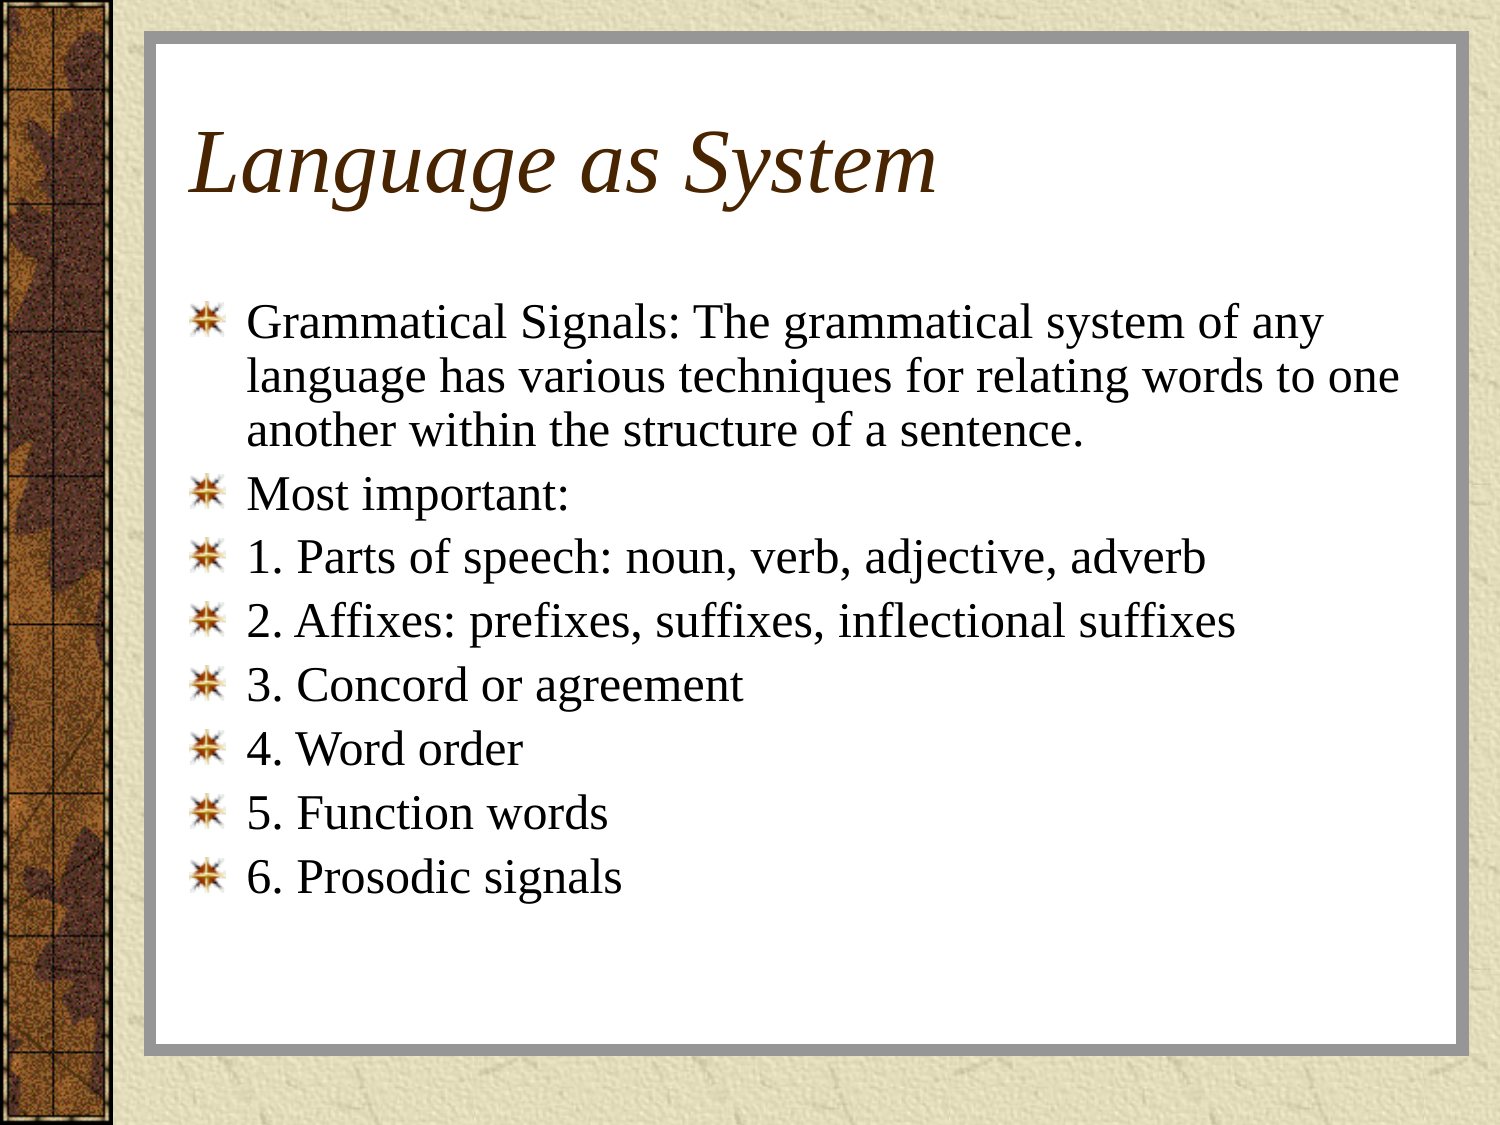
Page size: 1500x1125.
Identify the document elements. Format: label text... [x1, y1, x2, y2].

title Language as System [174, 62, 1450, 250]
list Grammatical Signals: The grammatical system of any language has various techniques for relating words to one another within the structure of a sentence. Most important: 1. Parts of speech: noun, verb, adjective, adverb 2. Affixes: prefixes, suffixes, inflectional suffixes 3. Concord or agreement 4. Word order 5. Function words 6. Prosodic signals [174, 287, 1450, 963]
picture [0, 0, 1500, 1125]
